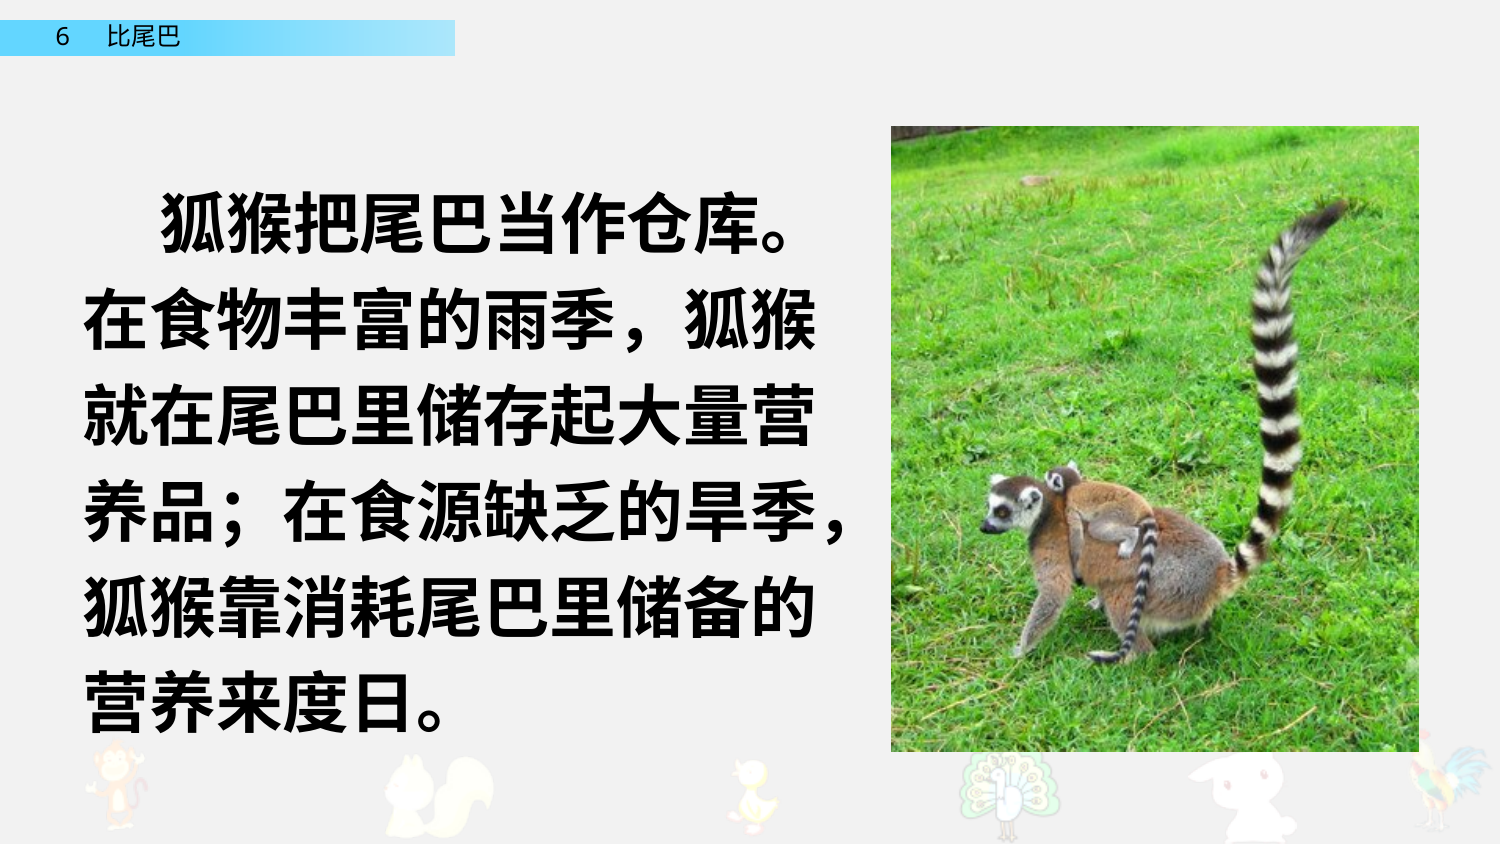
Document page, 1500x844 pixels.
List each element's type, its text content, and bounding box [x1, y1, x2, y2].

text_box 狐猴把尾巴当作仓库。在食物丰富的雨季，狐猴就在尾巴里储存起大量营养品；在食源缺乏的旱季，狐猴靠消耗尾巴里储备的营养来度日。 [67, 158, 891, 749]
picture [891, 126, 1419, 752]
